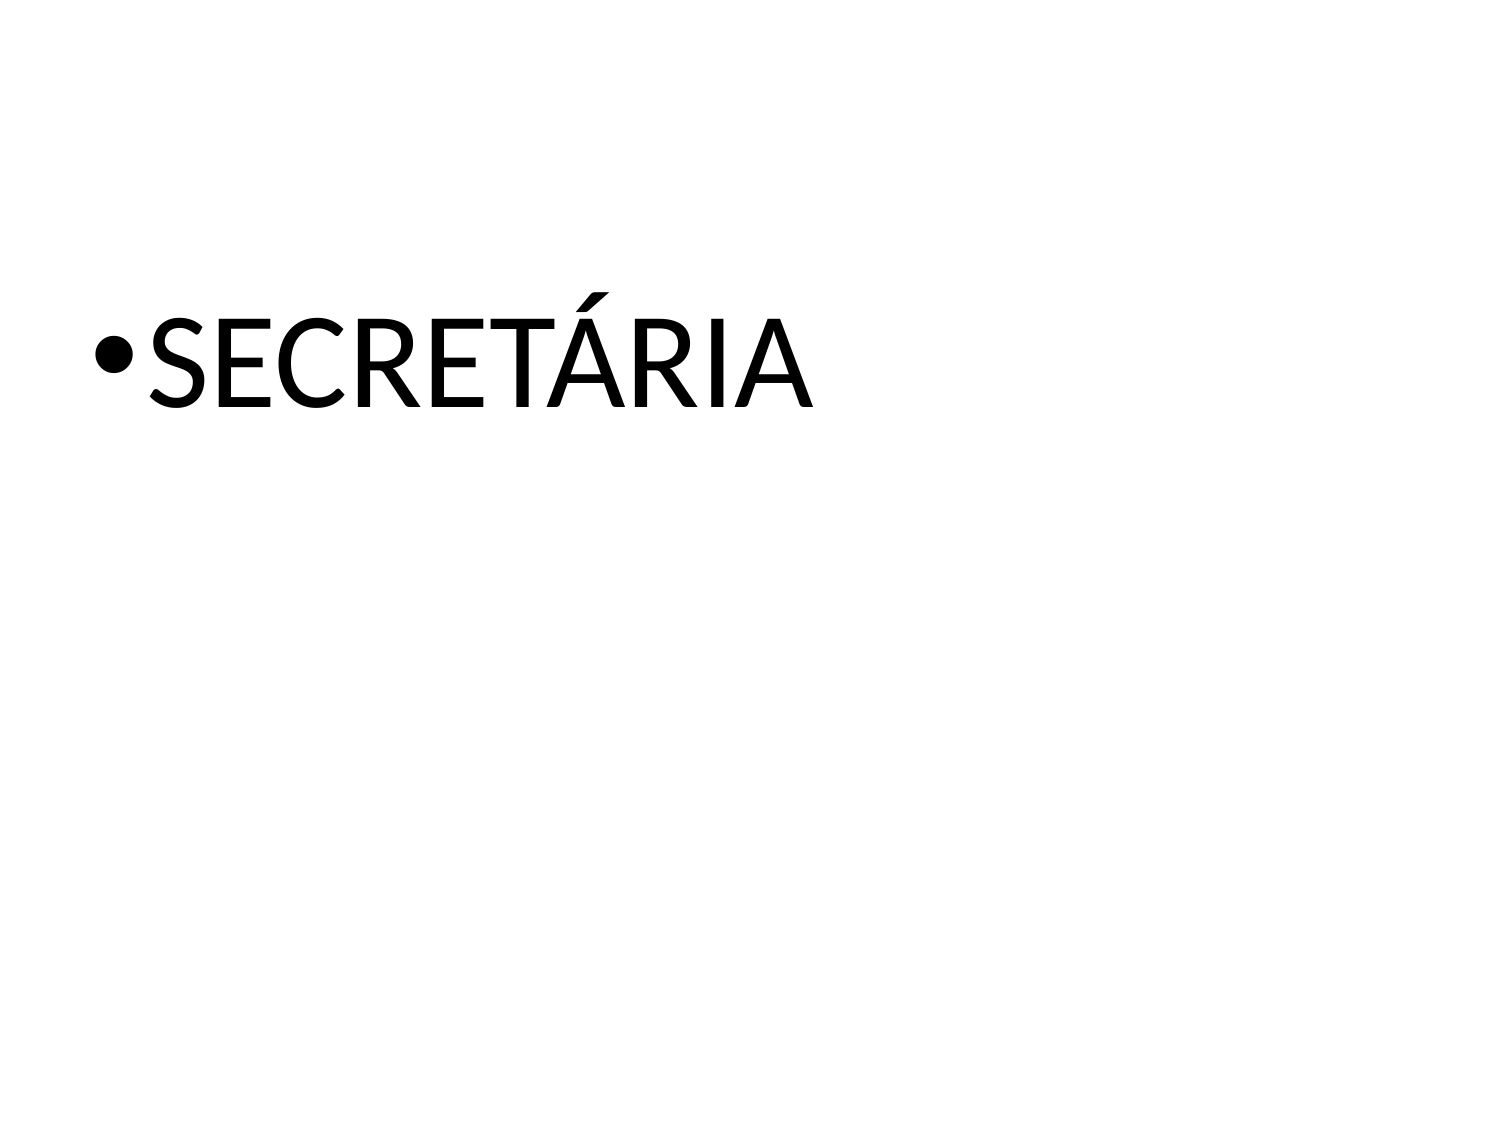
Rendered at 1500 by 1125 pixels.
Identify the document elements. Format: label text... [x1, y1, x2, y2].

list SECRETÁRIA [75, 262, 1425, 1005]
